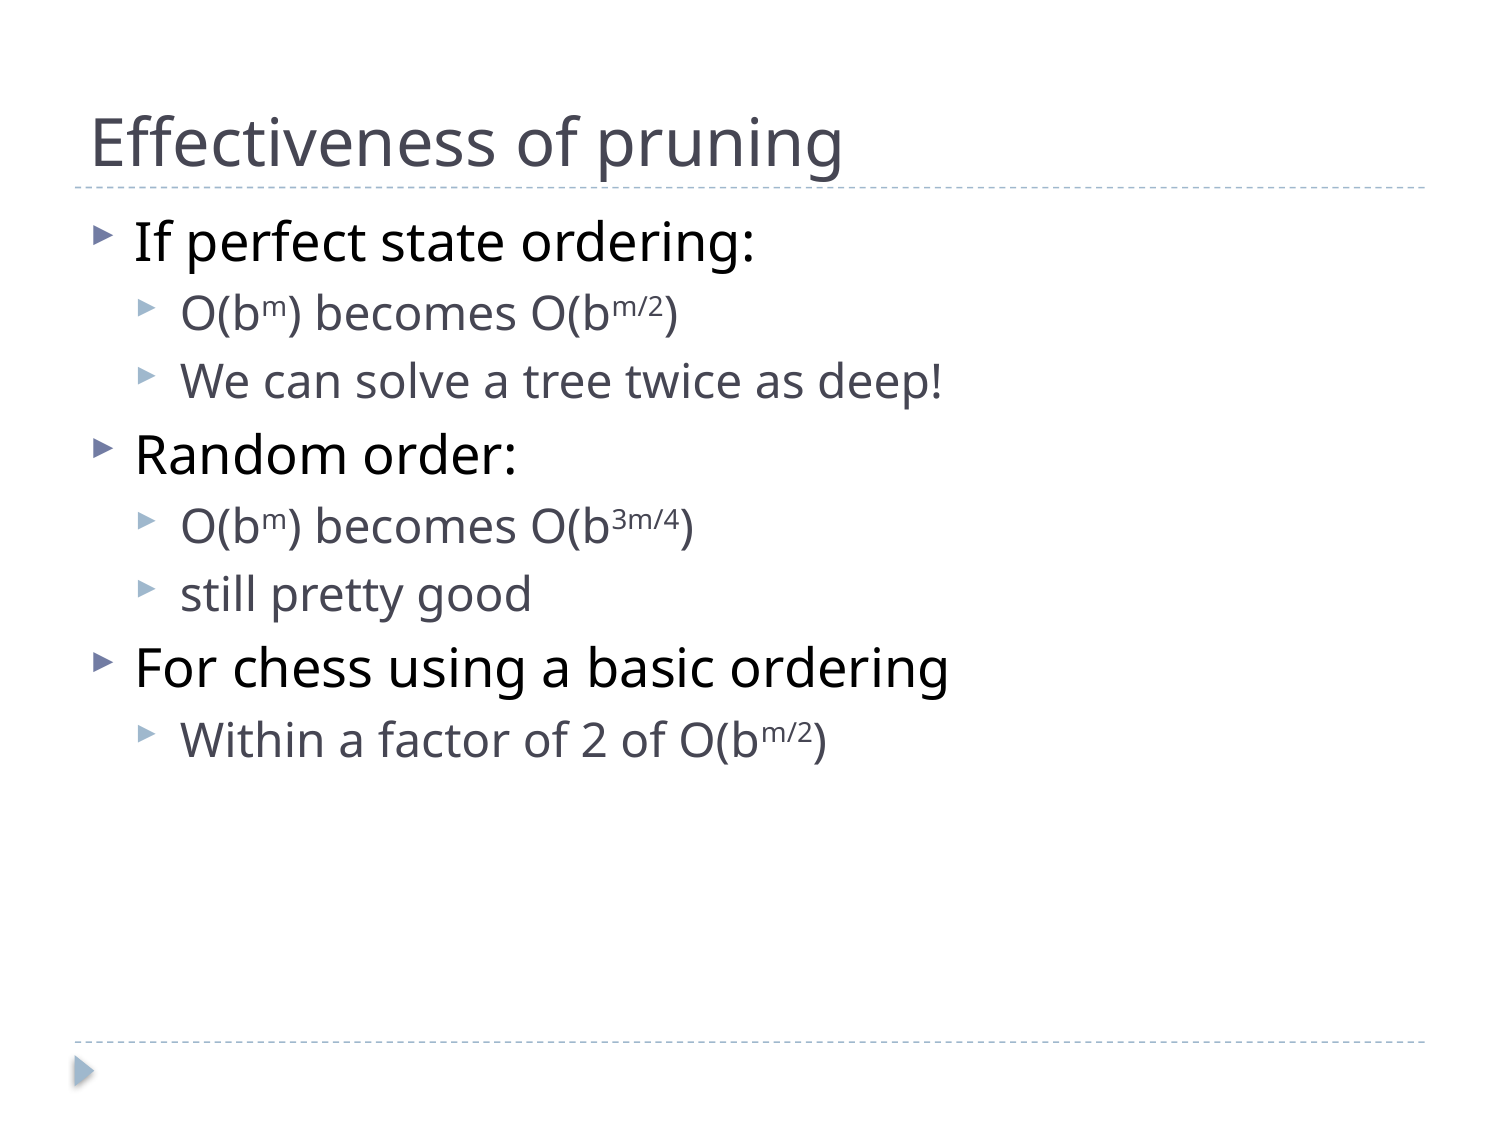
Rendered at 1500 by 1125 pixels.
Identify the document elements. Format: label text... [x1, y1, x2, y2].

list If perfect state ordering: O(bm) becomes O(bm/2) We can solve a tree twice as deep! Random order: O(bm) becomes O(b3m/4) still pretty good For chess using a basic ordering Within a factor of 2 of O(bm/2) [75, 200, 1425, 1010]
title Effectiveness of pruning [75, 24, 1425, 188]
